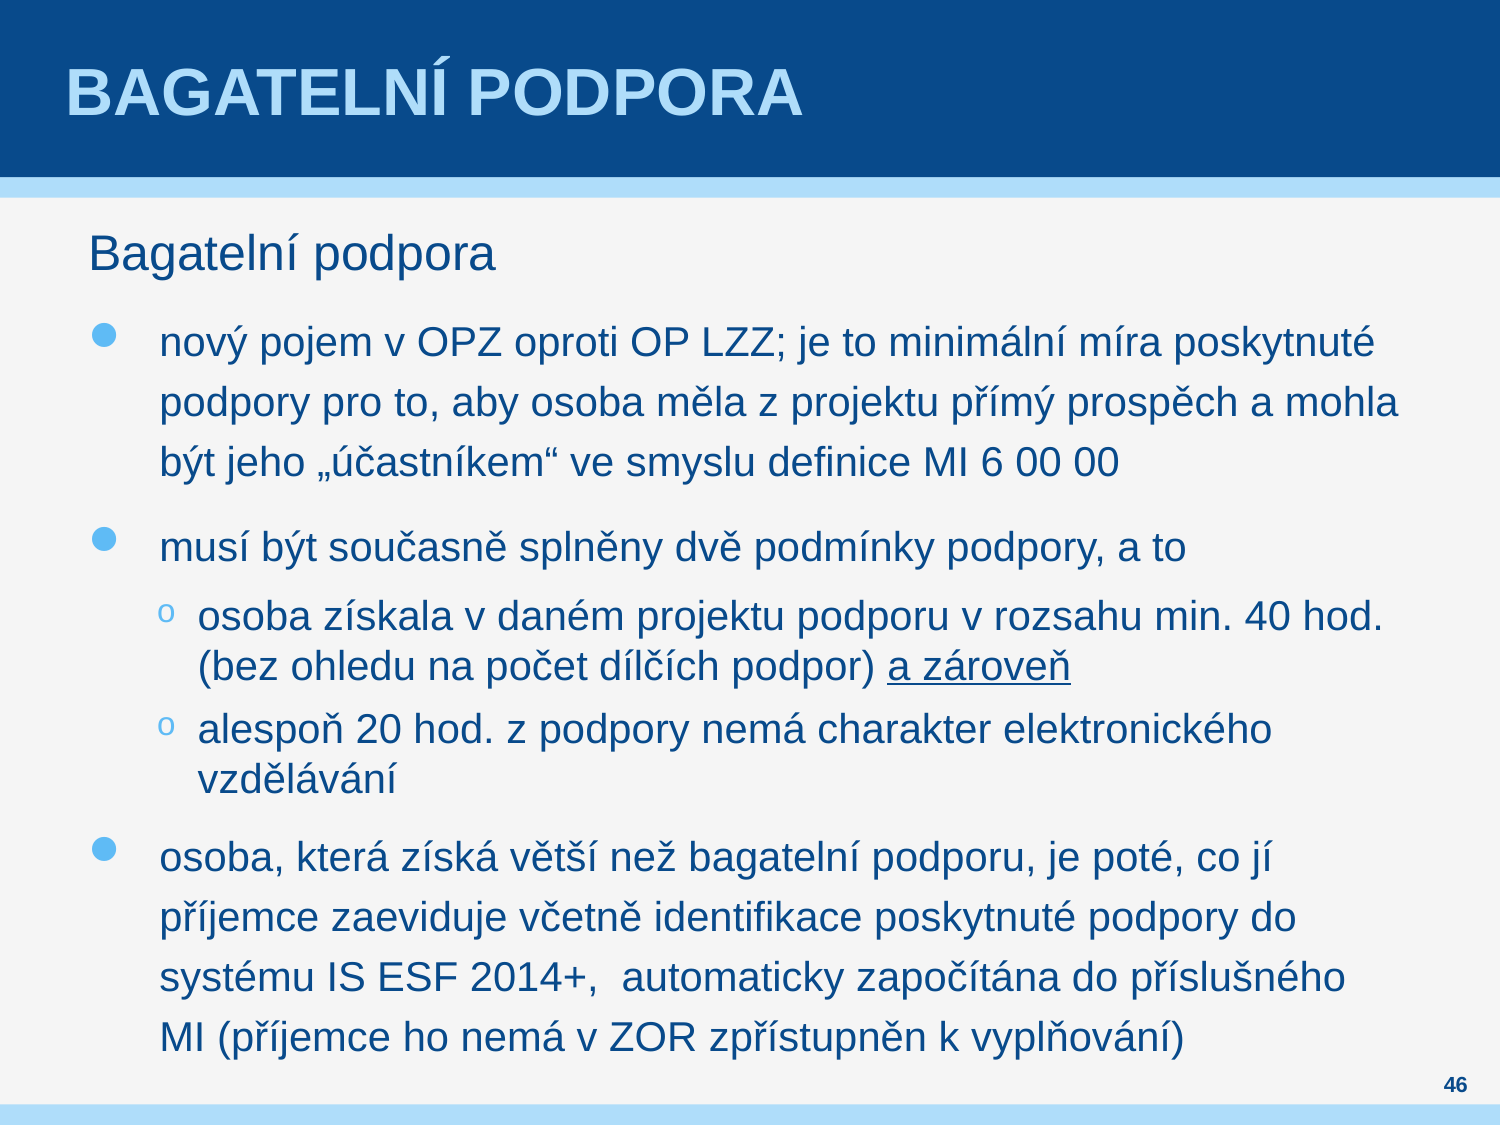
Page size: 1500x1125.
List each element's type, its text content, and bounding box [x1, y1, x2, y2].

slide_number 46 [1417, 1068, 1495, 1099]
list Bagatelní podpora nový pojem v OPZ oproti OP LZZ; je to minimální míra poskytnuté podpory pro to, aby osoba měla z projektu přímý prospěch a mohla být jeho „účastníkem“ ve smyslu definice MI 6 00 00 musí být současně splněny dvě podmínky podpory, a to osoba získala v daném projektu podporu v rozsahu min. 40 hod. (bez ohledu na počet dílčích podpor) a zároveň alespoň 20 hod. z podpory nemá charakter elektronického vzdělávání osoba, která získá větší než bagatelní podporu, je poté, co jí příjemce zaeviduje včetně identifikace poskytnuté podpory do systému IS ESF 2014+, automaticky započítána do příslušného MI (příjemce ho nemá v ZOR zpřístupněn k vyplňování) [88, 219, 1412, 1035]
title Bagatelní podpora [59, 0, 1441, 178]
